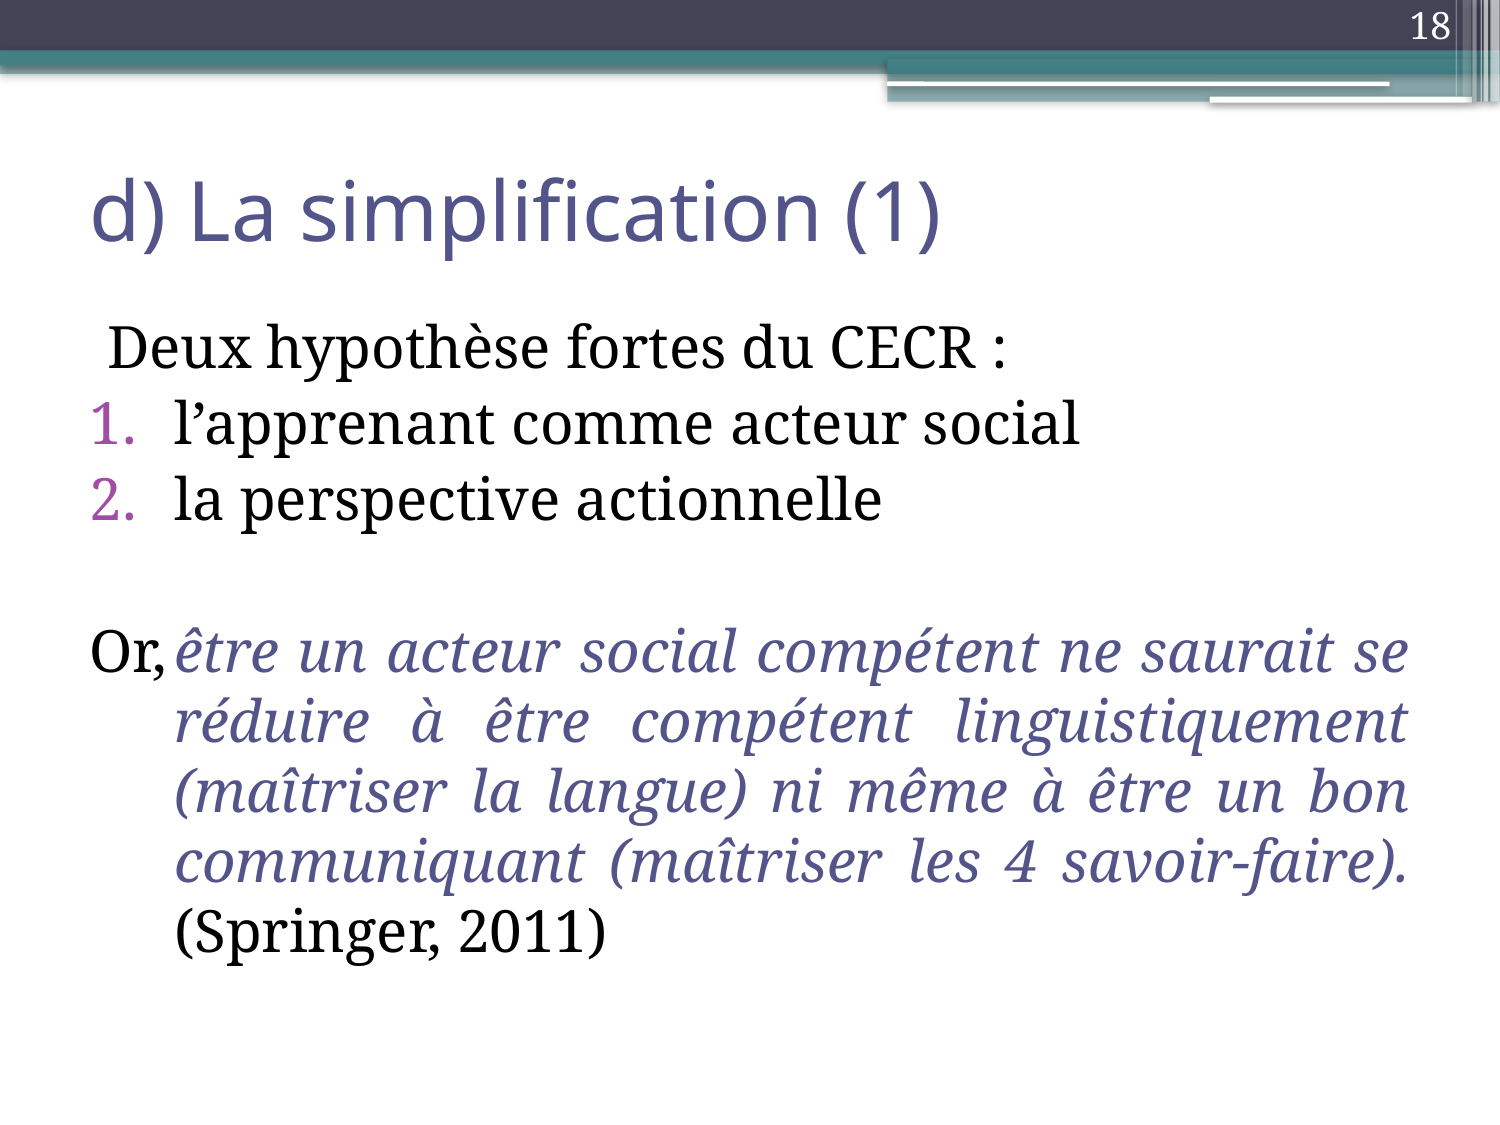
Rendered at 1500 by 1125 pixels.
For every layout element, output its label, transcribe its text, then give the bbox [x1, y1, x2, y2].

title d) La simplification (1) [75, 113, 1425, 302]
list Deux hypothèse fortes du CECR : l’apprenant comme acteur social la perspective actionnelle Or, être un acteur social compétent ne saurait se réduire à être compétent linguistiquement (maîtriser la langue) ni même à être un bon communiquant (maîtriser les 4 savoir-faire). (Springer, 2011) [75, 302, 1425, 1079]
slide_number 18 [1341, 0, 1466, 61]
